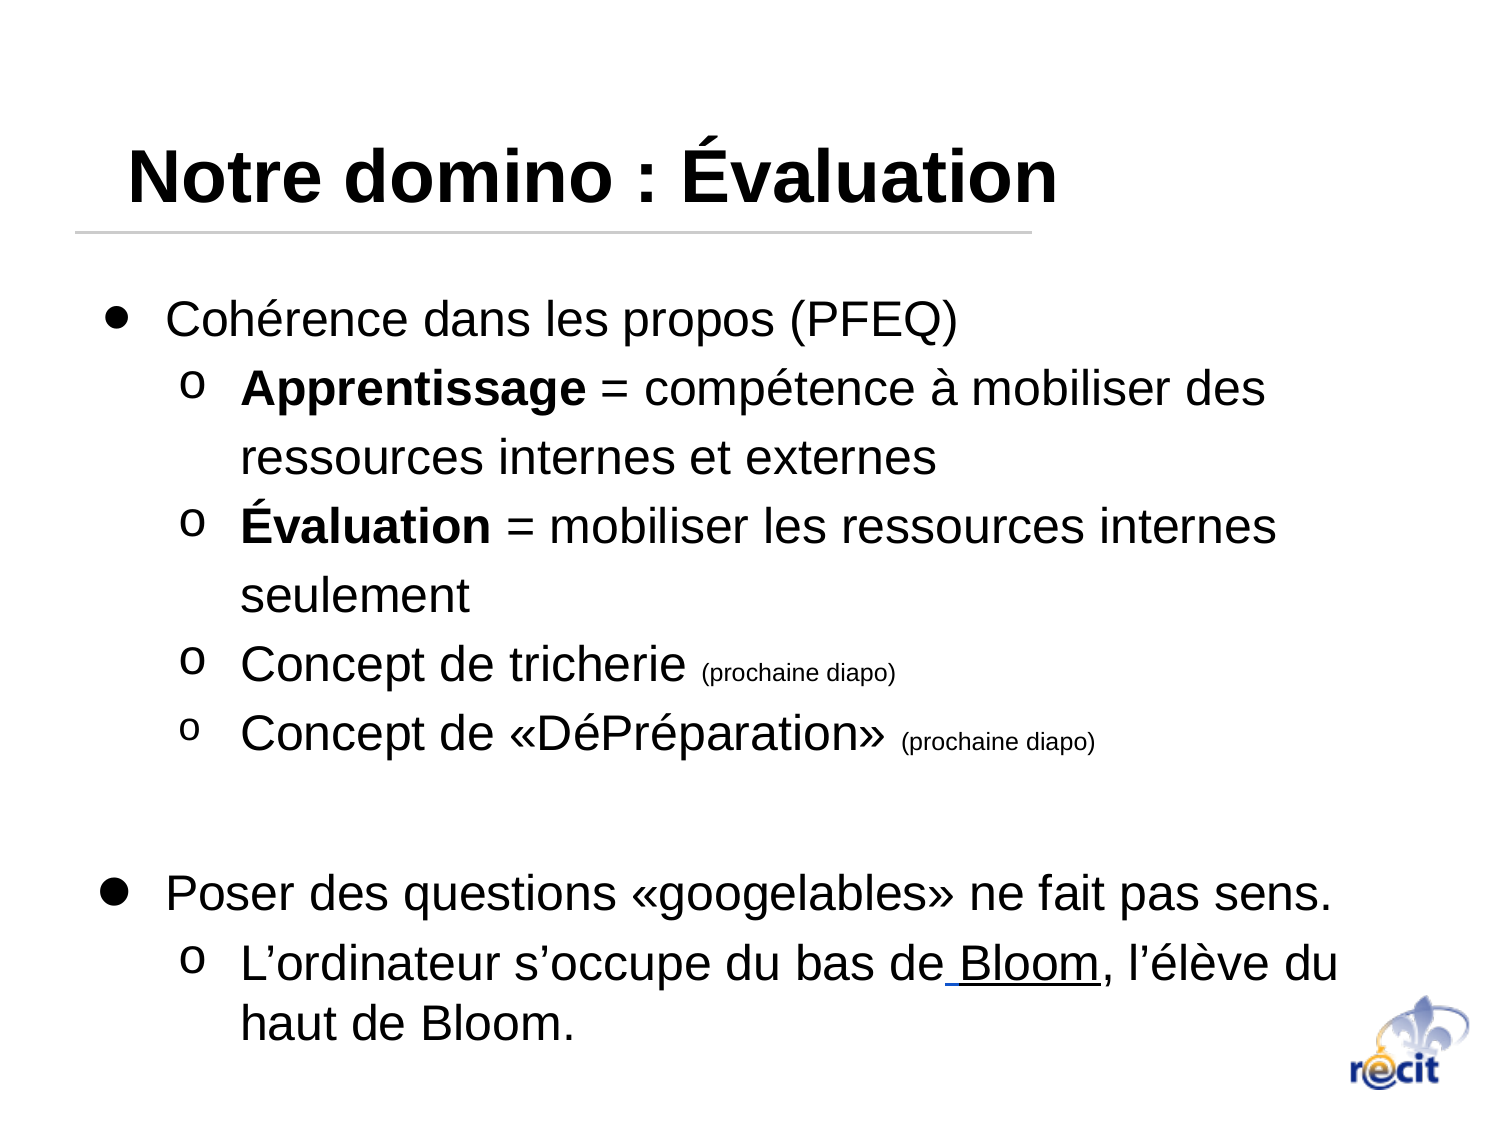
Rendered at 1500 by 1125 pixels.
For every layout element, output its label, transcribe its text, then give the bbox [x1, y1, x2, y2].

title Notre domino : Évaluation [75, 45, 1425, 233]
text_box [1350, 995, 1470, 1090]
list Cohérence dans les propos (PFEQ) Apprentissage = compétence à mobiliser des ressources internes et externes Évaluation = mobiliser les ressources internes seulement Concept de tricherie (prochaine diapo) Concept de «DéPréparation» (prochaine diapo) Poser des questions «googelables» ne fait pas sens. L’ordinateur s’occupe du bas de Bloom, l’élève du haut de Bloom. [75, 262, 1425, 1078]
